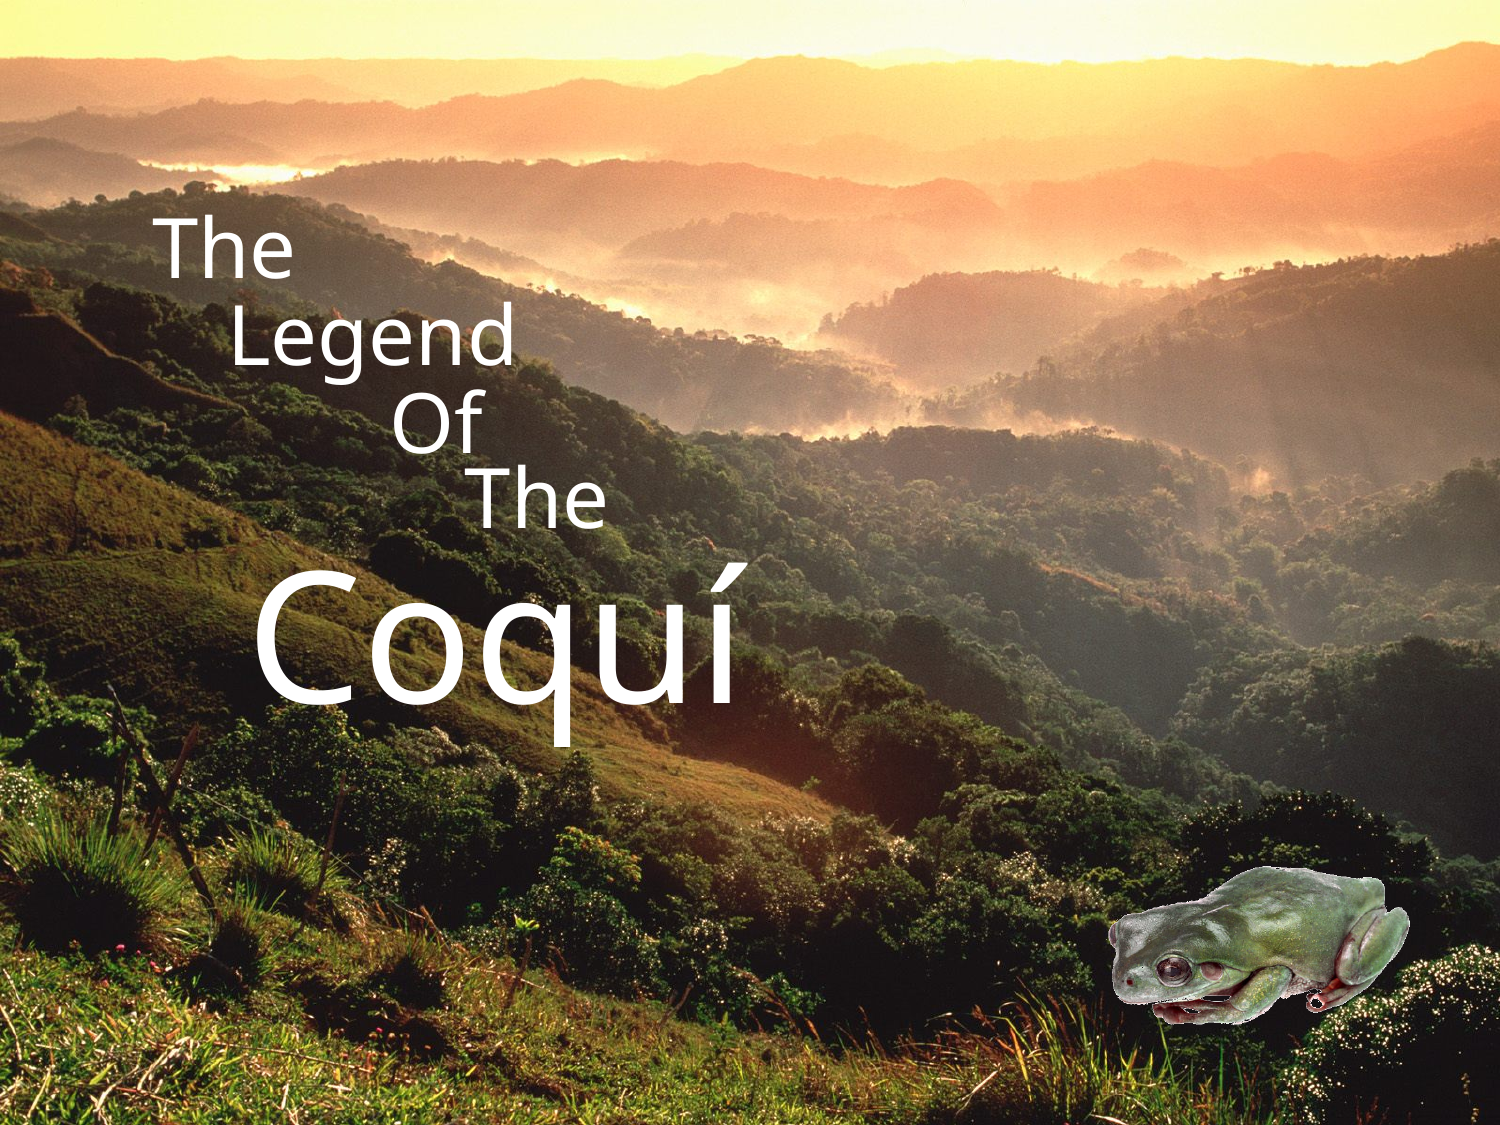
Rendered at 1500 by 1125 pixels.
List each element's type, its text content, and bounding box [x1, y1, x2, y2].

picture [0, 0, 1500, 1125]
text_box Of [374, 362, 538, 478]
text_box Coquí [162, 512, 850, 748]
text_box The [137, 187, 513, 303]
text_box Legend [212, 275, 763, 390]
text_box The [450, 437, 638, 512]
